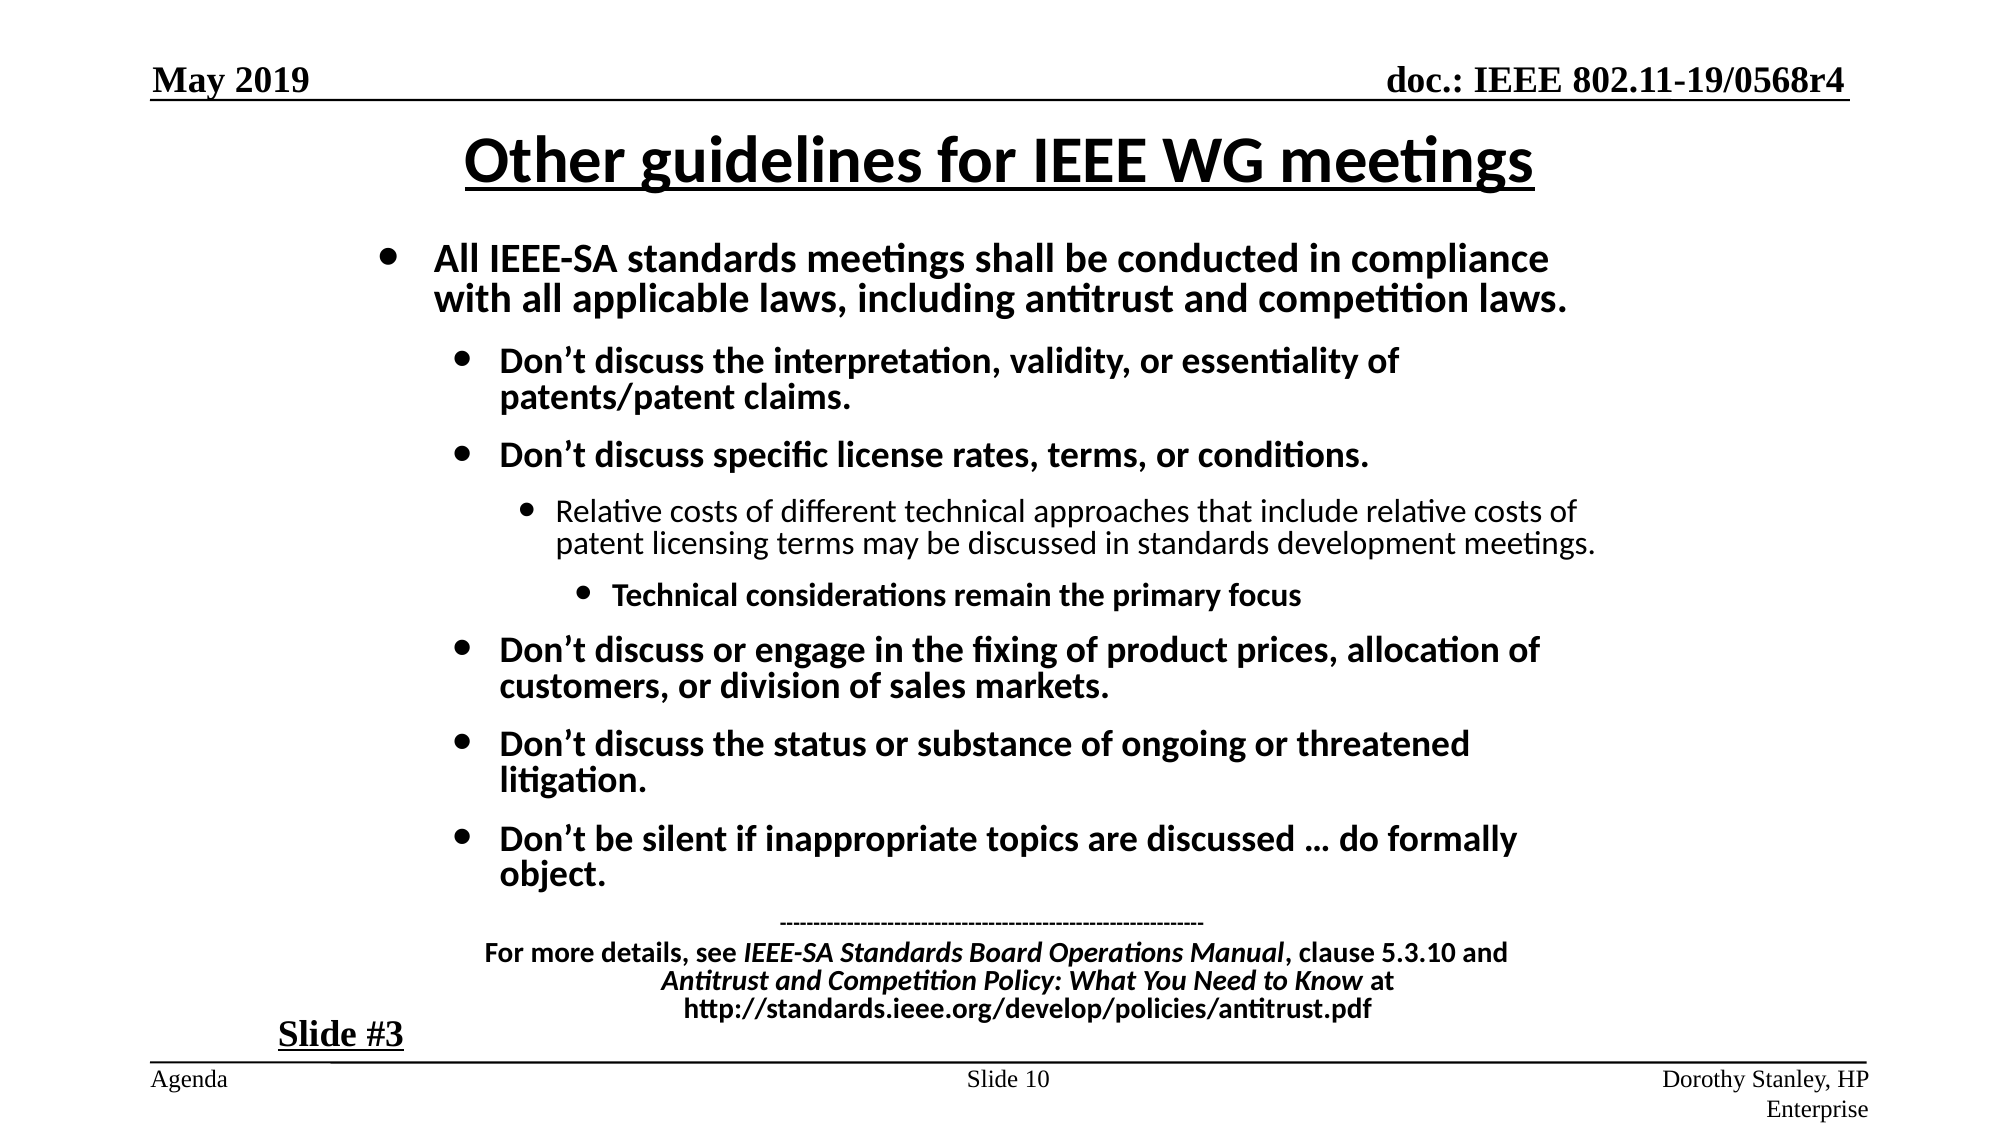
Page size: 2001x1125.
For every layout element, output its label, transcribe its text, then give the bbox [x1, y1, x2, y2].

text_box Slide #3 [263, 1001, 420, 1062]
footer Dorothy Stanley, HP Enterprise [1609, 1062, 1869, 1093]
slide_number Slide 10 [964, 1062, 1053, 1093]
list All IEEE-SA standards meetings shall be conducted in compliance with all applicable laws, including antitrust and competition laws. Don’t discuss the interpretation, validity, or essentiality of patents/patent claims. Don’t discuss specific license rates, terms, or conditions. Relative costs of different technical approaches that include relative costs of patent licensing terms may be discussed in standards development meetings. Technical considerations remain the primary focus Don’t discuss or engage in the fixing of product prices, allocation of customers, or division of sales markets. Don’t discuss the status or substance of ongoing or threatened litigation. Don’t be silent if inappropriate topics are discussed … do formally object. --------------------------------------------------------------- For more details, see IEEE-SA Standards Board Operations Manual, clause 5.3.10 and Antitrust and Competition Policy: What You Need to Know at http://standards.ieee.org/develop/policies/antitrust.pdf [362, 233, 1638, 909]
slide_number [152, 54, 567, 100]
title Other guidelines for IEEE WG meetings [287, 62, 1713, 250]
